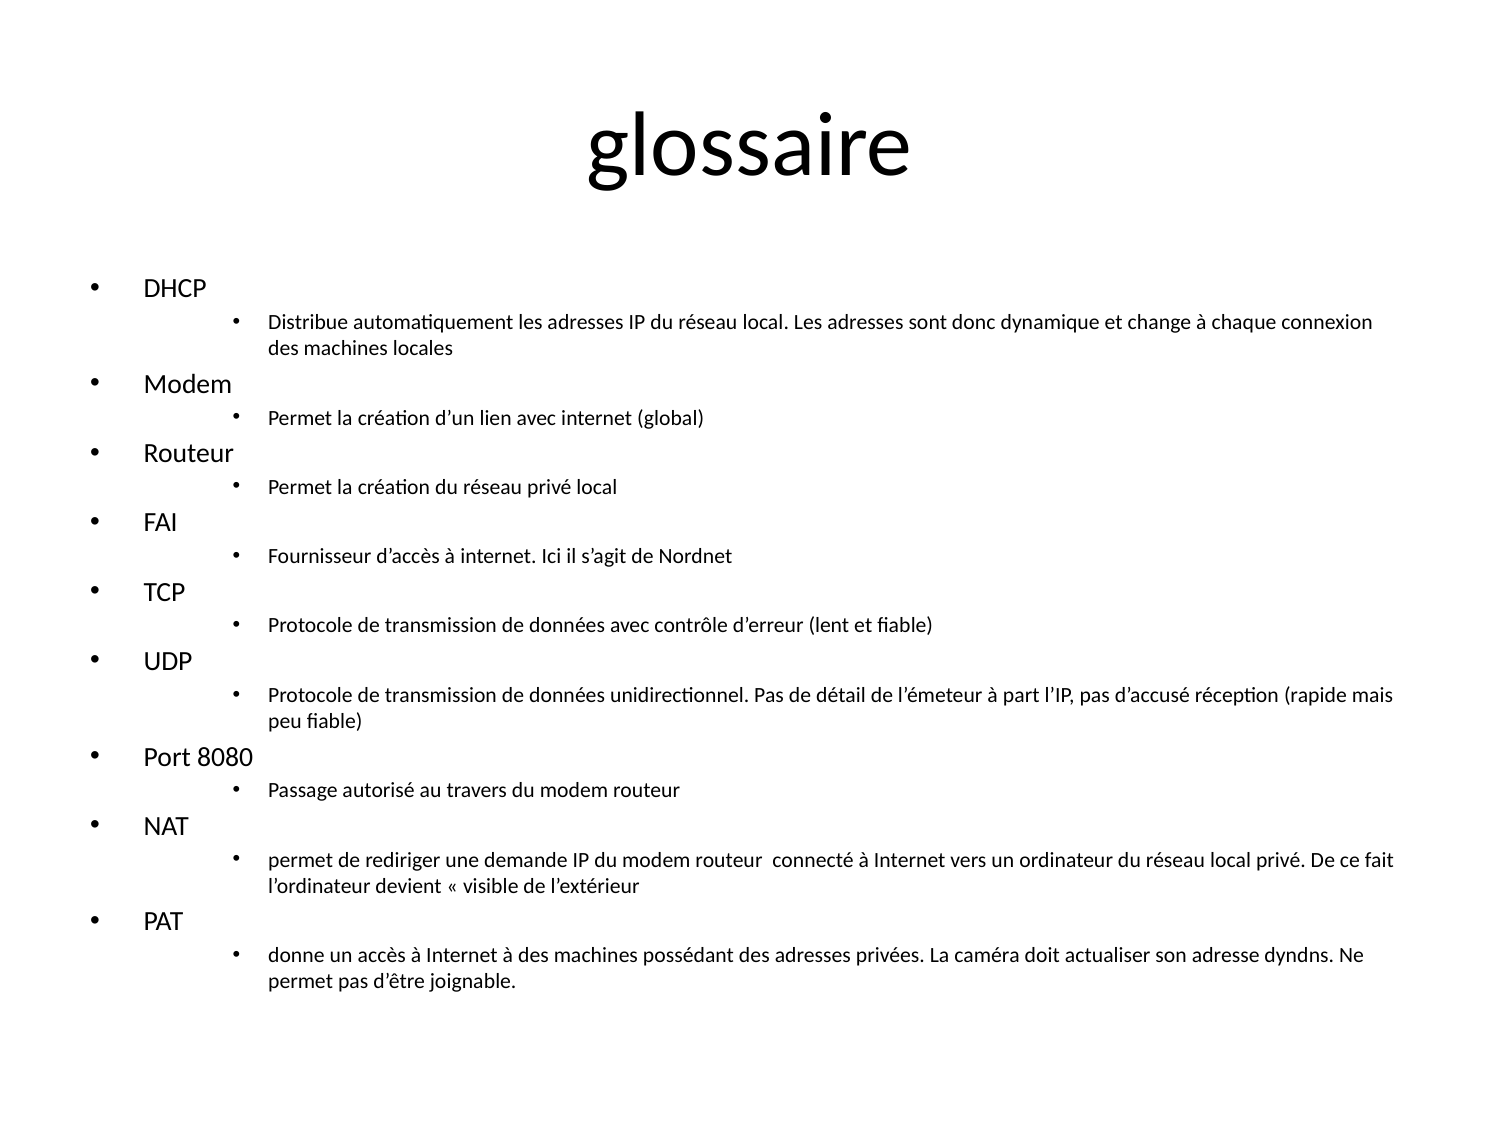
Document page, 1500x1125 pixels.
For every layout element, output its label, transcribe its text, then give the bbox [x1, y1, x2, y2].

list DHCP Distribue automatiquement les adresses IP du réseau local. Les adresses sont donc dynamique et change à chaque connexion des machines locales Modem Permet la création d’un lien avec internet (global) Routeur Permet la création du réseau privé local FAI Fournisseur d’accès à internet. Ici il s’agit de Nordnet TCP Protocole de transmission de données avec contrôle d’erreur (lent et fiable) UDP Protocole de transmission de données unidirectionnel. Pas de détail de l’émeteur à part l’IP, pas d’accusé réception (rapide mais peu fiable) Port 8080 Passage autorisé au travers du modem routeur NAT permet de rediriger une demande IP du modem routeur connecté à Internet vers un ordinateur du réseau local privé. De ce fait l’ordinateur devient « visible de l’extérieur PAT donne un accès à Internet à des machines possédant des adresses privées. La caméra doit actualiser son adresse dyndns. Ne permet pas d’être joignable. [75, 262, 1425, 1005]
title glossaire [75, 45, 1425, 233]
